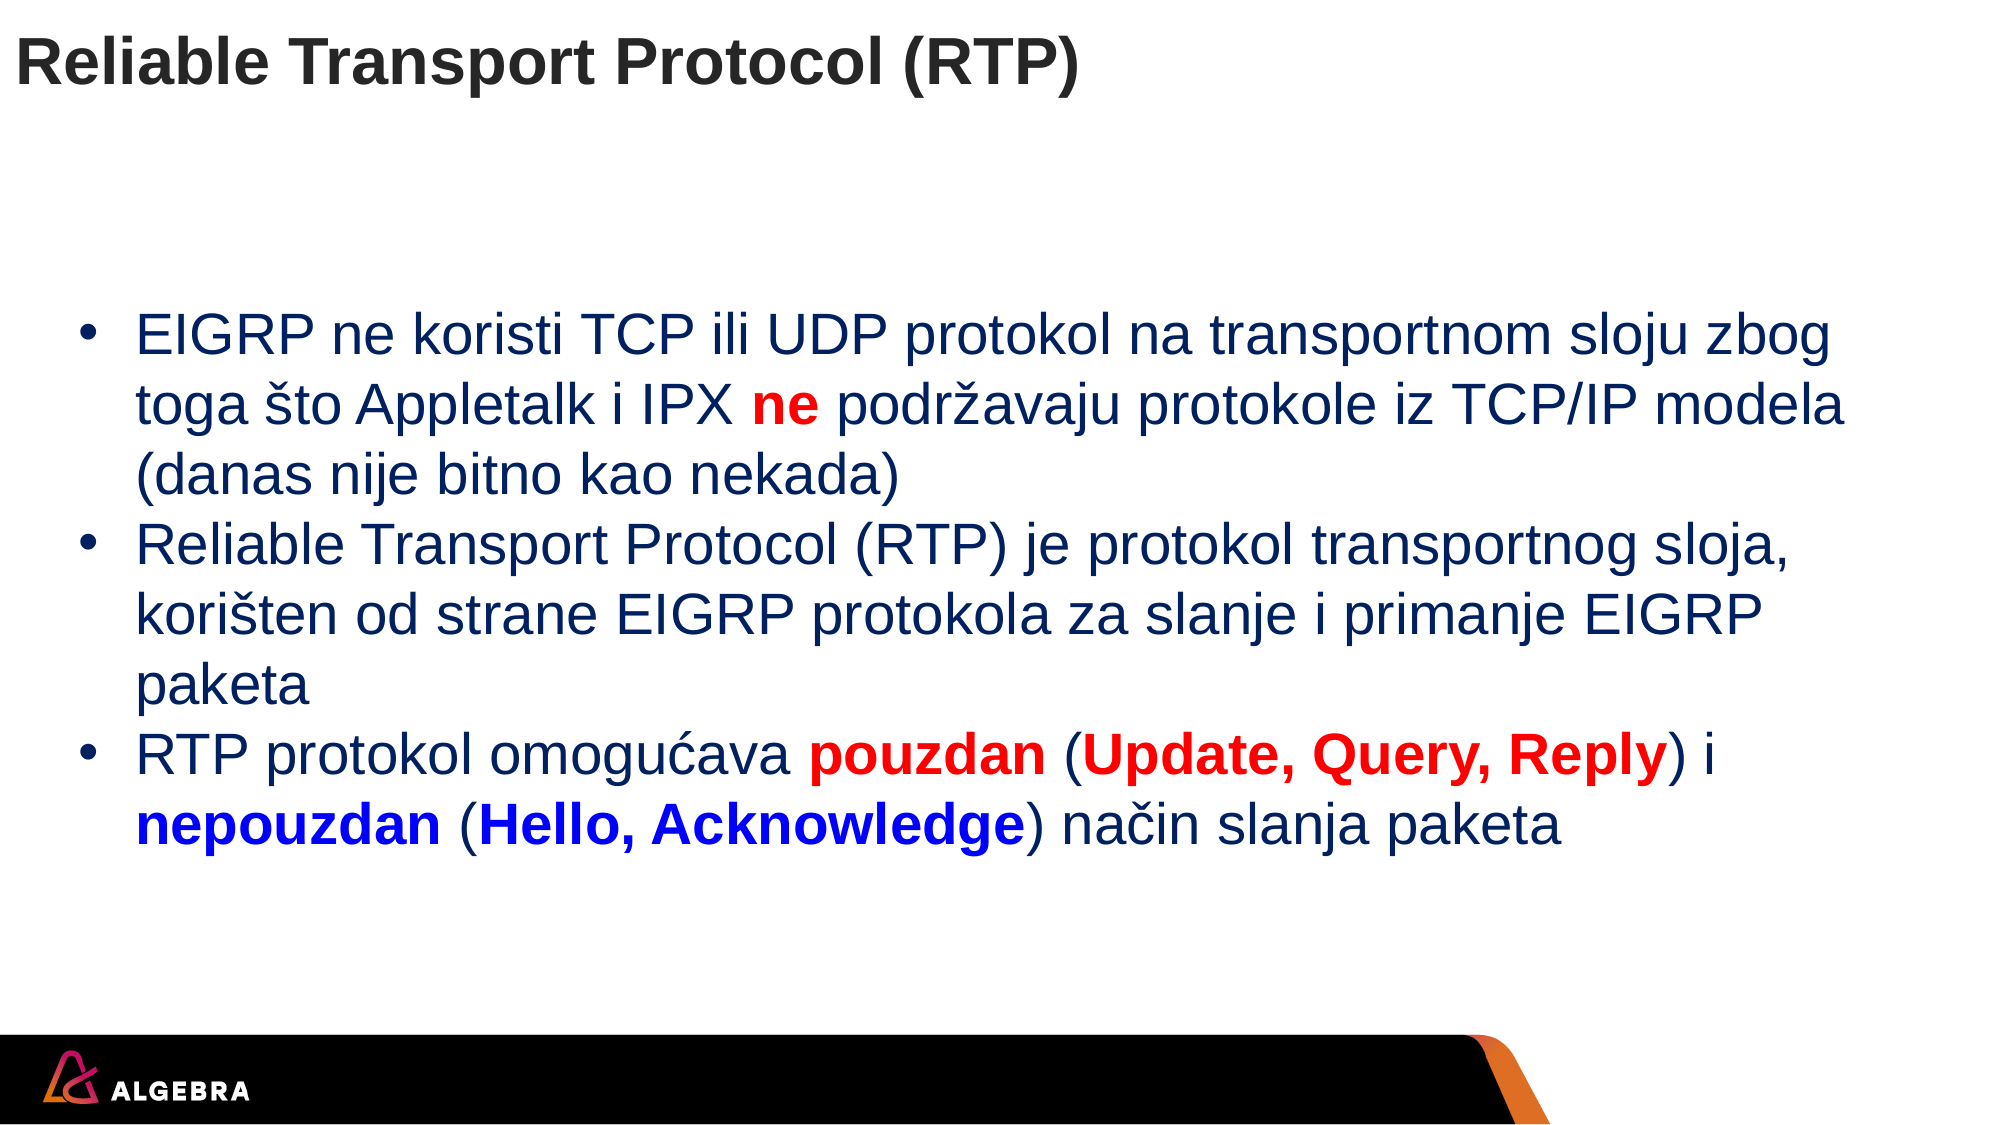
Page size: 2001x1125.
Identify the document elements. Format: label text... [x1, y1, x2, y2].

picture [0, 1034, 1733, 1125]
text_box EIGRP ne koristi TCP ili UDP protokol na transportnom sloju zbog toga što Appletalk i IPX ne podržavaju protokole iz TCP/IP modela (danas nije bitno kao nekada) Reliable Transport Protocol (RTP) je protokol transportnog sloja, korišten od strane EIGRP protokola za slanje i primanje EIGRP paketa RTP protokol omogućava pouzdan (Update, Query, Reply) i nepouzdan (Hello, Acknowledge) način slanja paketa [64, 289, 1968, 864]
title Reliable Transport Protocol (RTP) [0, 0, 1489, 128]
